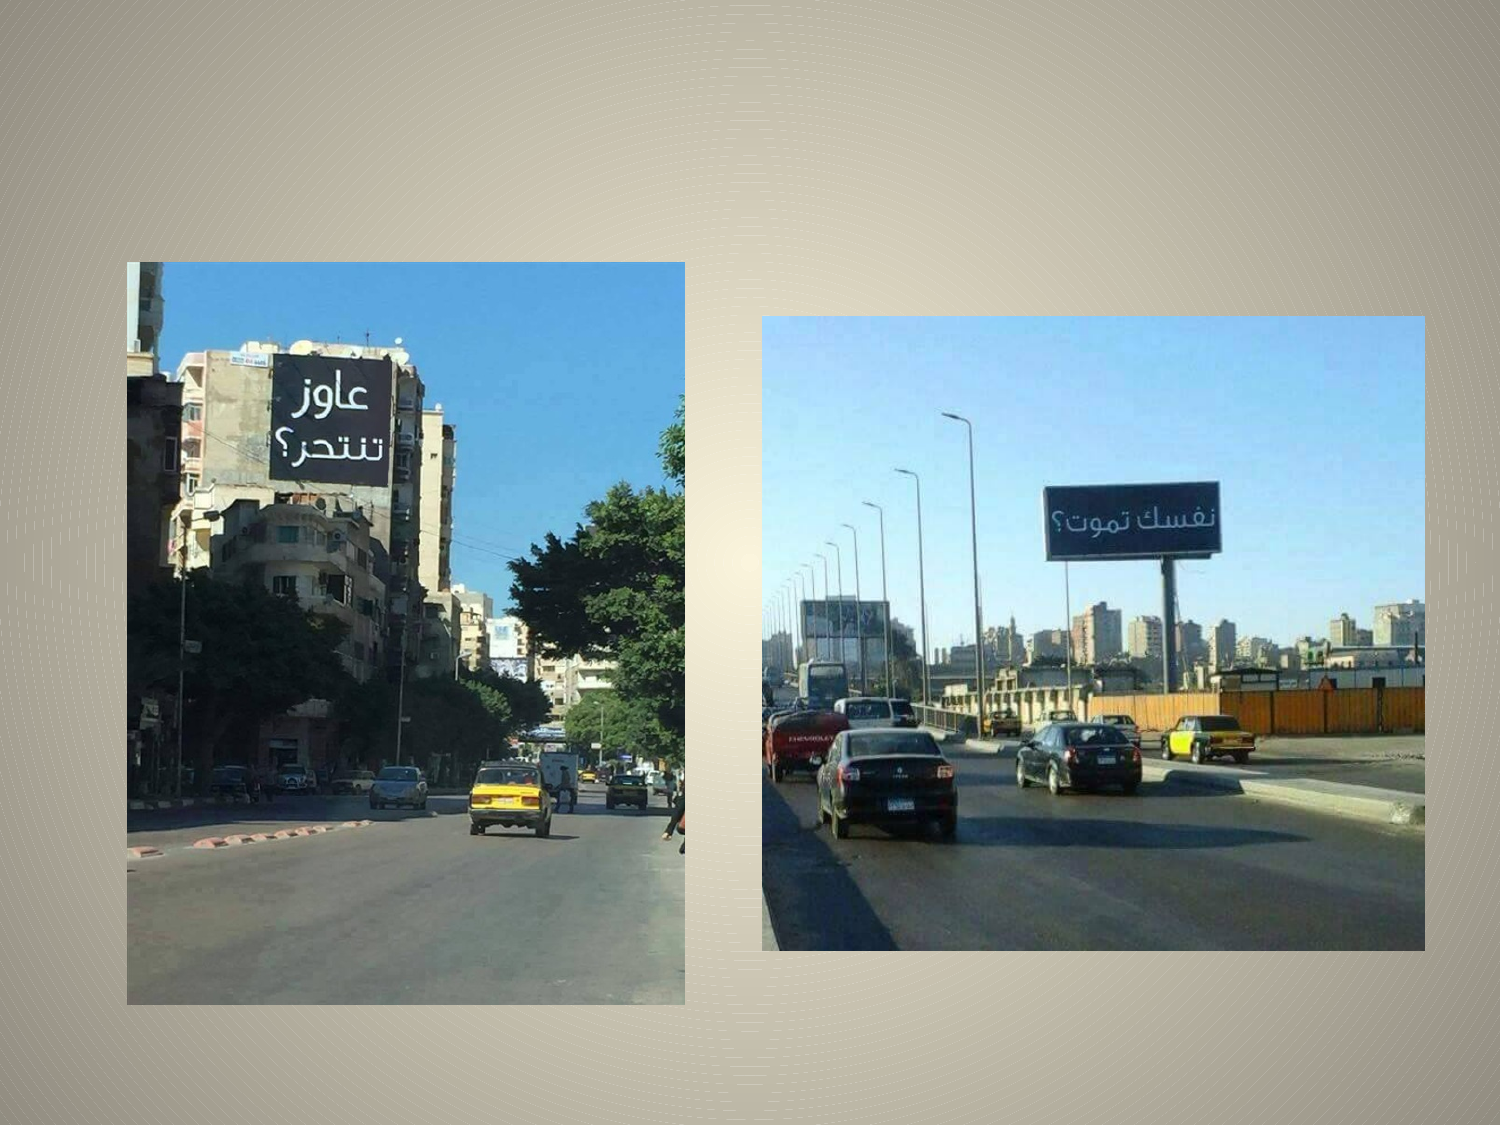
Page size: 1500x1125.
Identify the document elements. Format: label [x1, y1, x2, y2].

list [762, 316, 1426, 952]
list [127, 262, 685, 1006]
